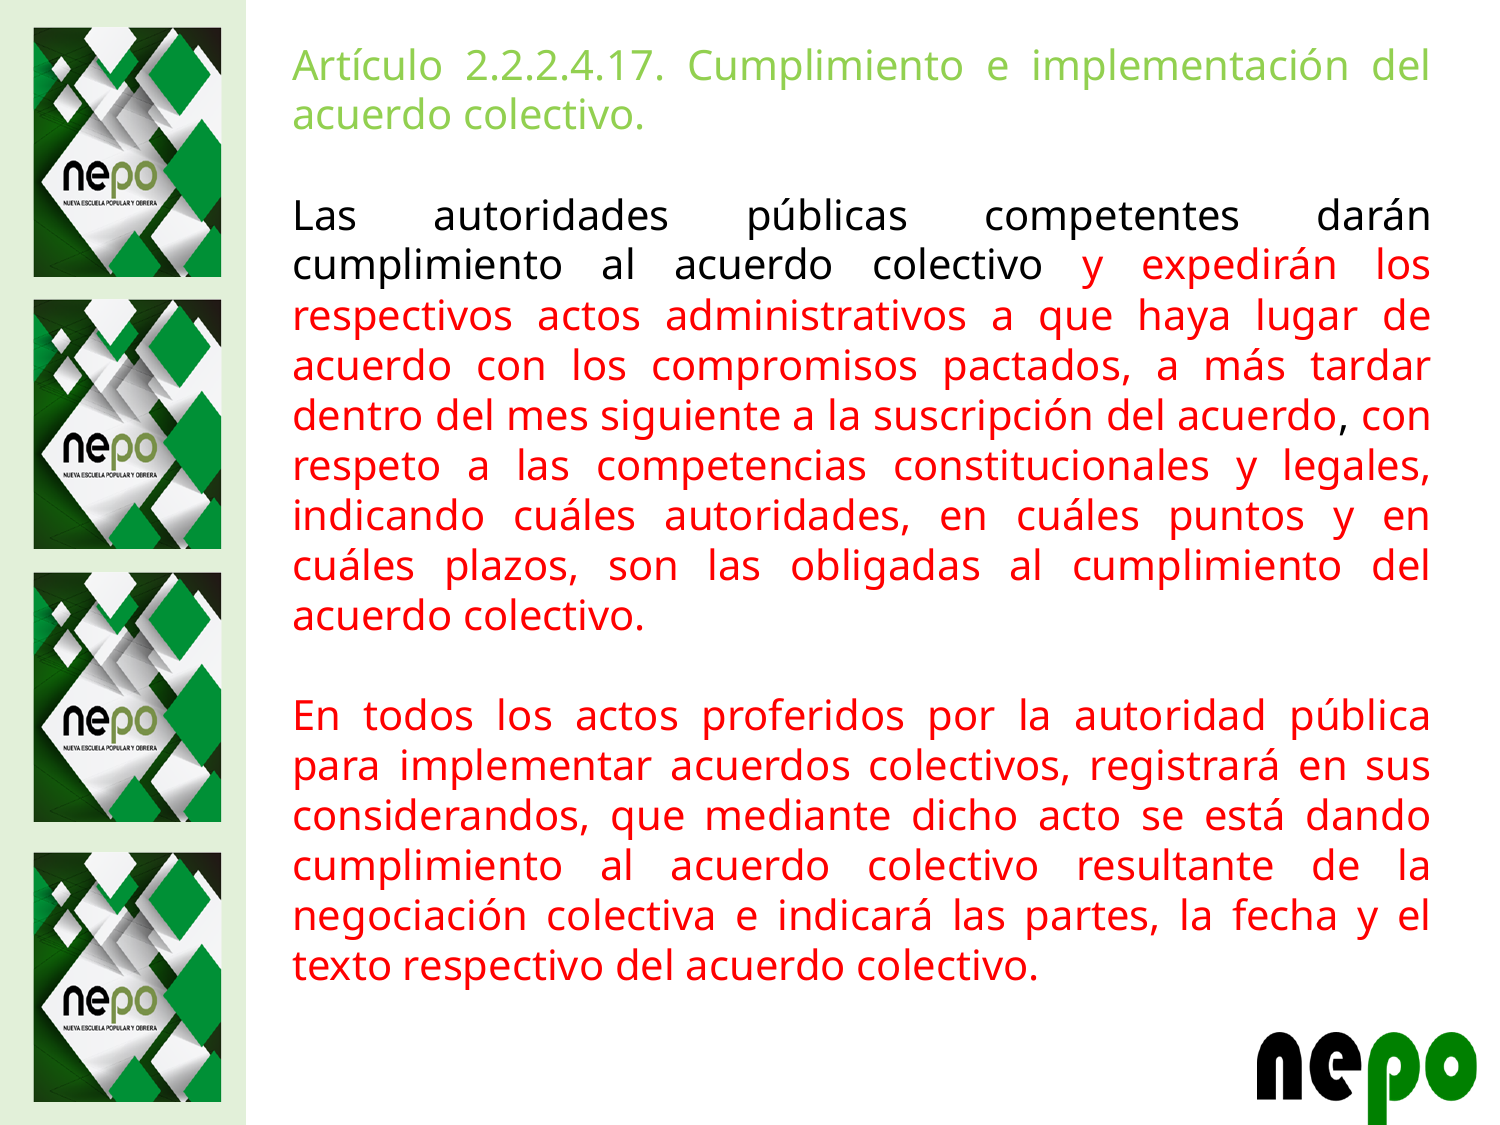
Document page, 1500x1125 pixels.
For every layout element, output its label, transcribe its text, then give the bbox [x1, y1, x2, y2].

picture [1257, 1032, 1477, 1125]
picture [0, 0, 246, 1125]
text_box Artículo 2.2.2.4.17. Cumplimiento e implementación del acuerdo colectivo. Las autoridades públicas competentes darán cumplimiento al acuerdo colectivo y expedirán los respectivos actos administrativos a que haya lugar de acuerdo con los compromisos pactados, a más tardar dentro del mes siguiente a la suscripción del acuerdo, con respeto a las competencias constitucionales y legales, indicando cuáles autoridades, en cuáles puntos y en cuáles plazos, son las obligadas al cumplimiento del acuerdo colectivo. En todos los actos proferidos por la autoridad pública para implementar acuerdos colectivos, registrará en sus considerandos, que mediante dicho acto se está dando cumplimiento al acuerdo colectivo resultante de la negociación colectiva e indicará las partes, la fecha y el texto respectivo del acuerdo colectivo. [277, 30, 1447, 997]
